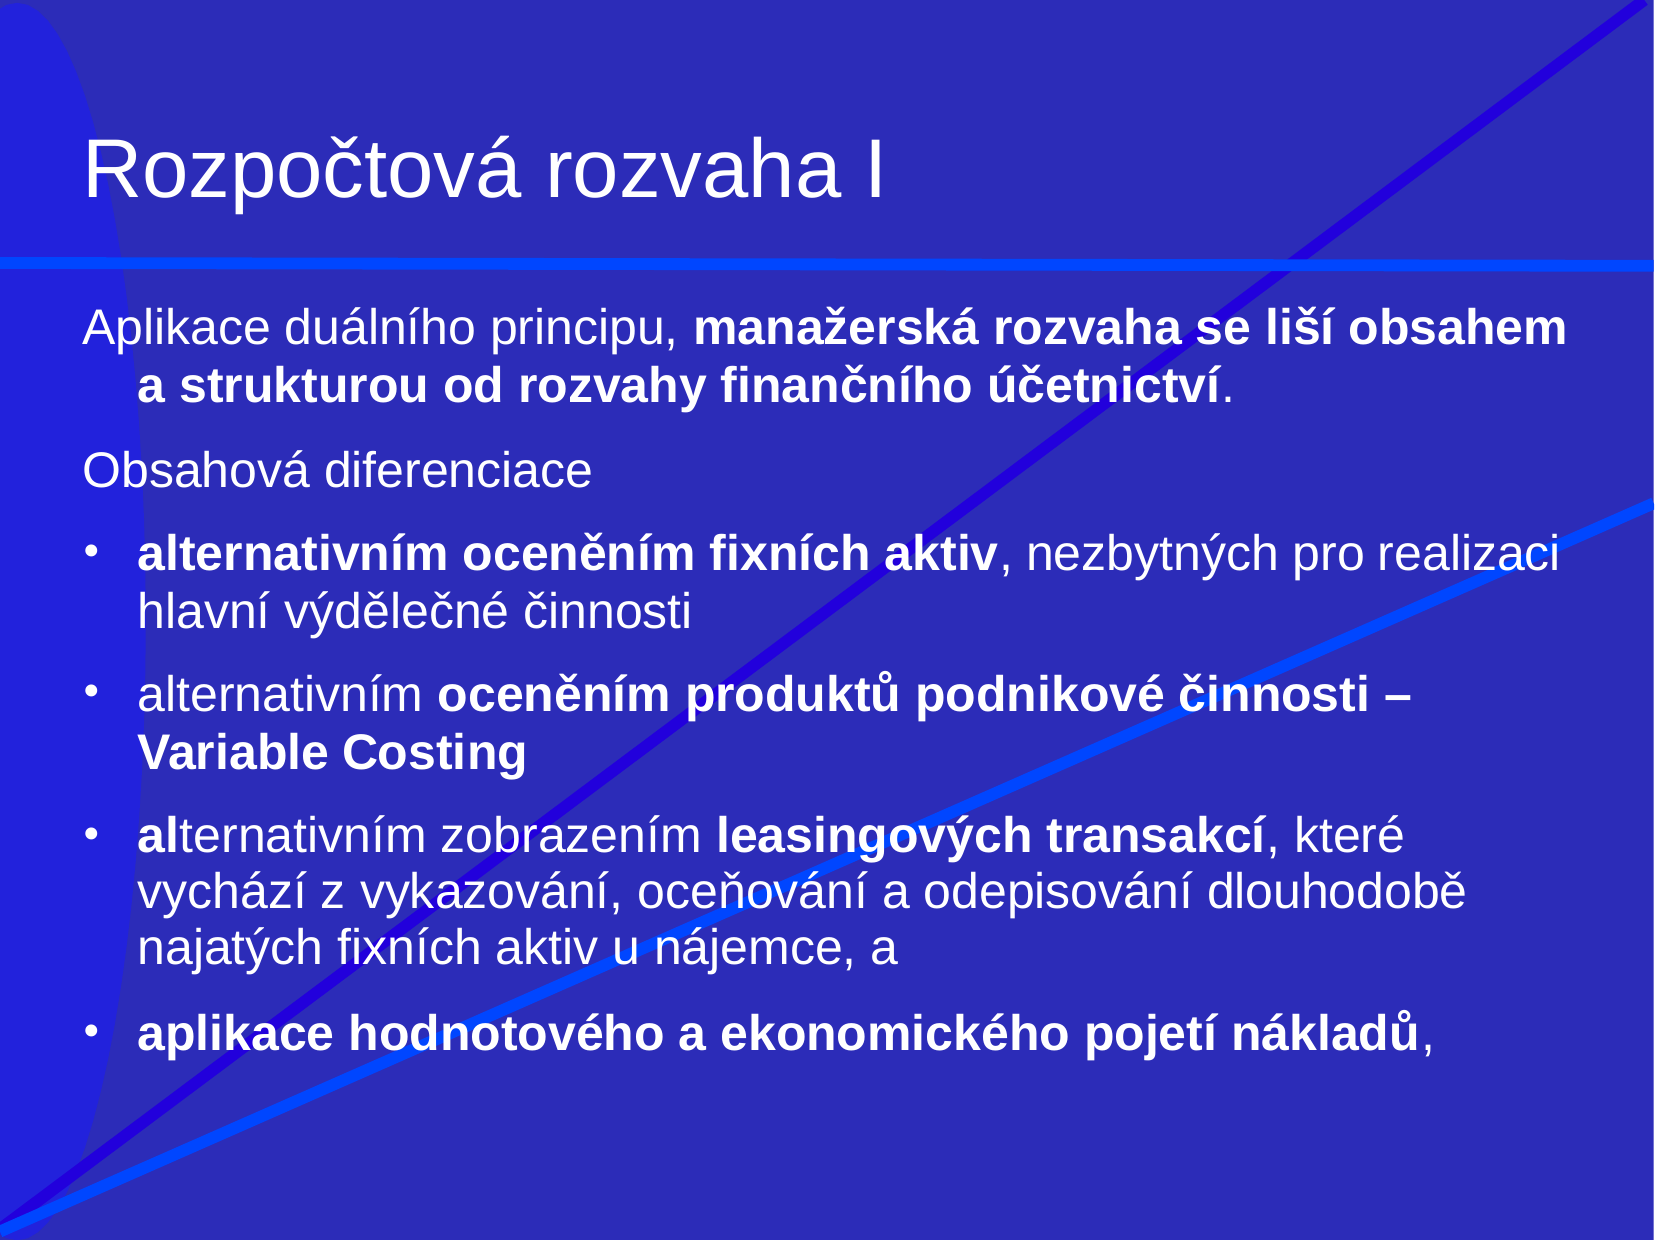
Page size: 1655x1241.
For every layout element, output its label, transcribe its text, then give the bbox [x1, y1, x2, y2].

list Aplikace duálního principu, manažerská rozvaha se liší obsahem a strukturou od rozvahy finančního účetnictví. Obsahová diferenciace alternativním oceněním fixních aktiv, nezbytných pro realizaci hlavní výdělečné činnosti alternativním oceněním produktů podnikové činnosti – Variable Costing alternativním zobrazením leasingových transakcí, které vychází z vykazování, oceňování a odepisování dlouhodobě najatých fixních aktiv u nájemce, a aplikace hodnotového a ekonomického pojetí nákladů, [80, 296, 1574, 1061]
title Rozpočtová rozvaha I [80, 69, 1574, 296]
